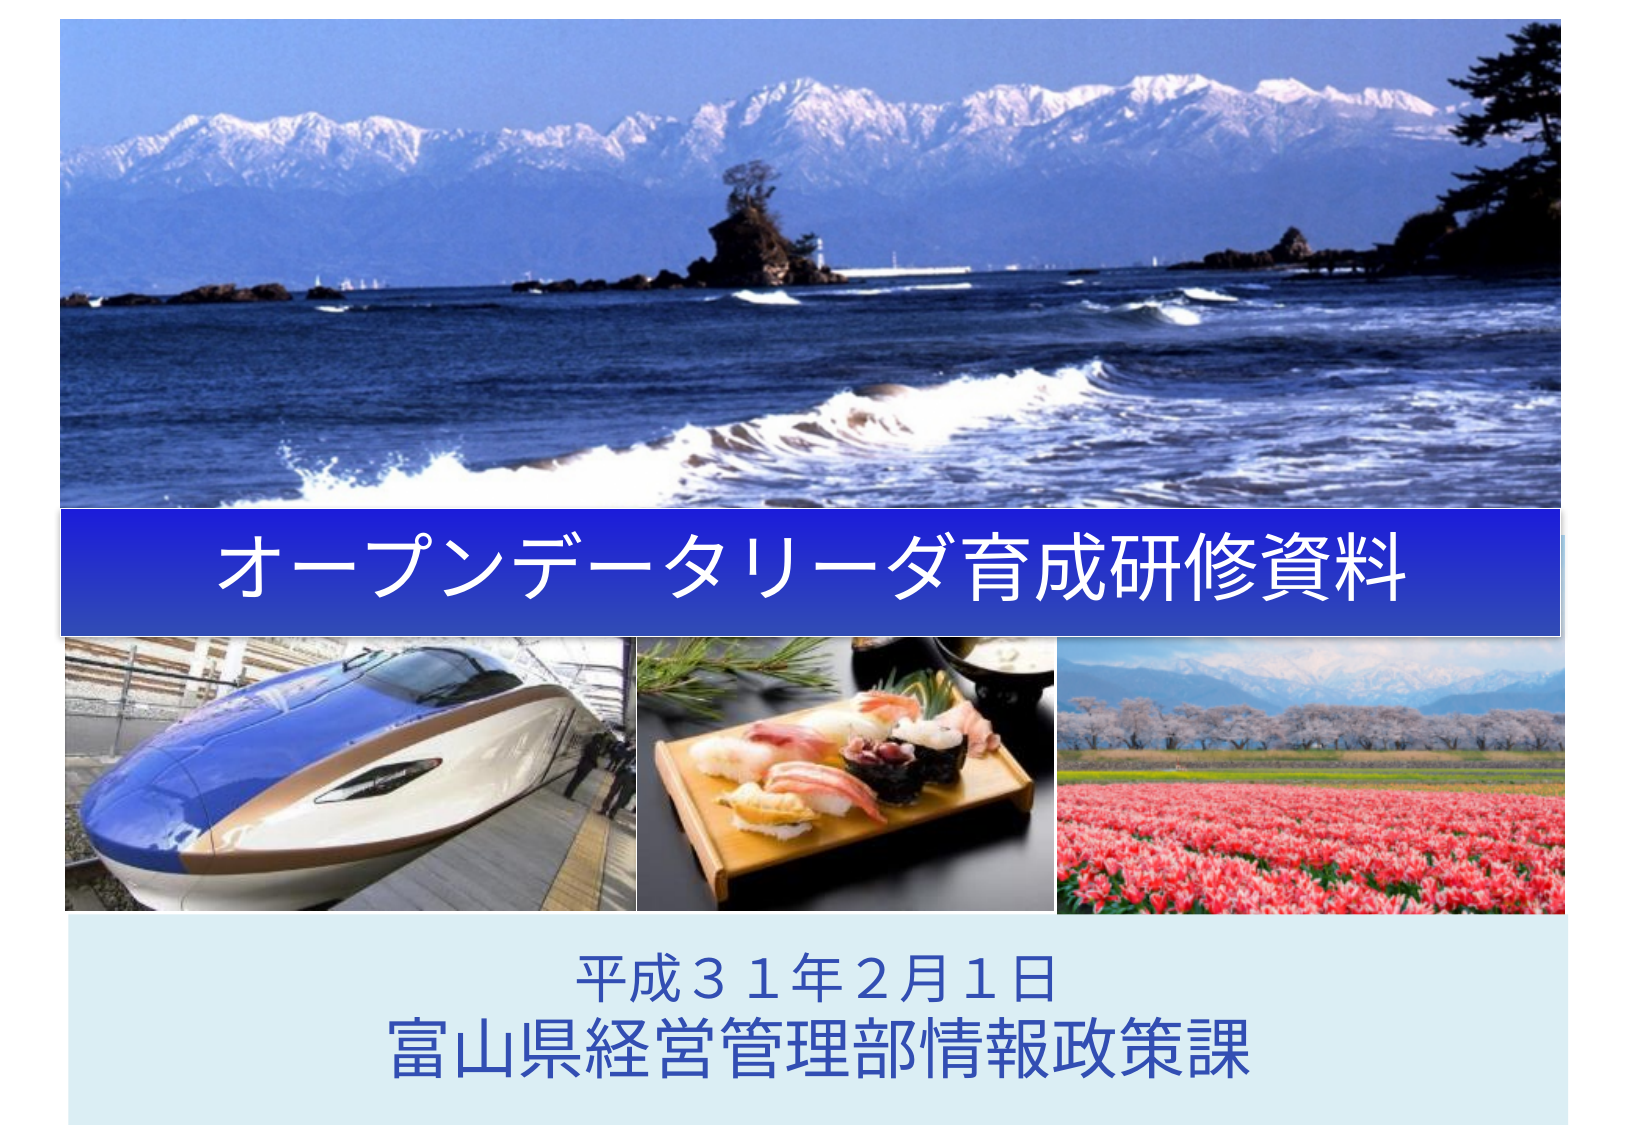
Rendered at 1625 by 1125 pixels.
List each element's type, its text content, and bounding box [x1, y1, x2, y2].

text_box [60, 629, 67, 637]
picture [65, 633, 636, 911]
slide_number 1 [1164, 1042, 1544, 1103]
list 平成３１年２月１日 富山県経営管理部情報政策課 [68, 917, 1569, 1125]
picture [60, 18, 1565, 918]
picture [637, 633, 1054, 911]
